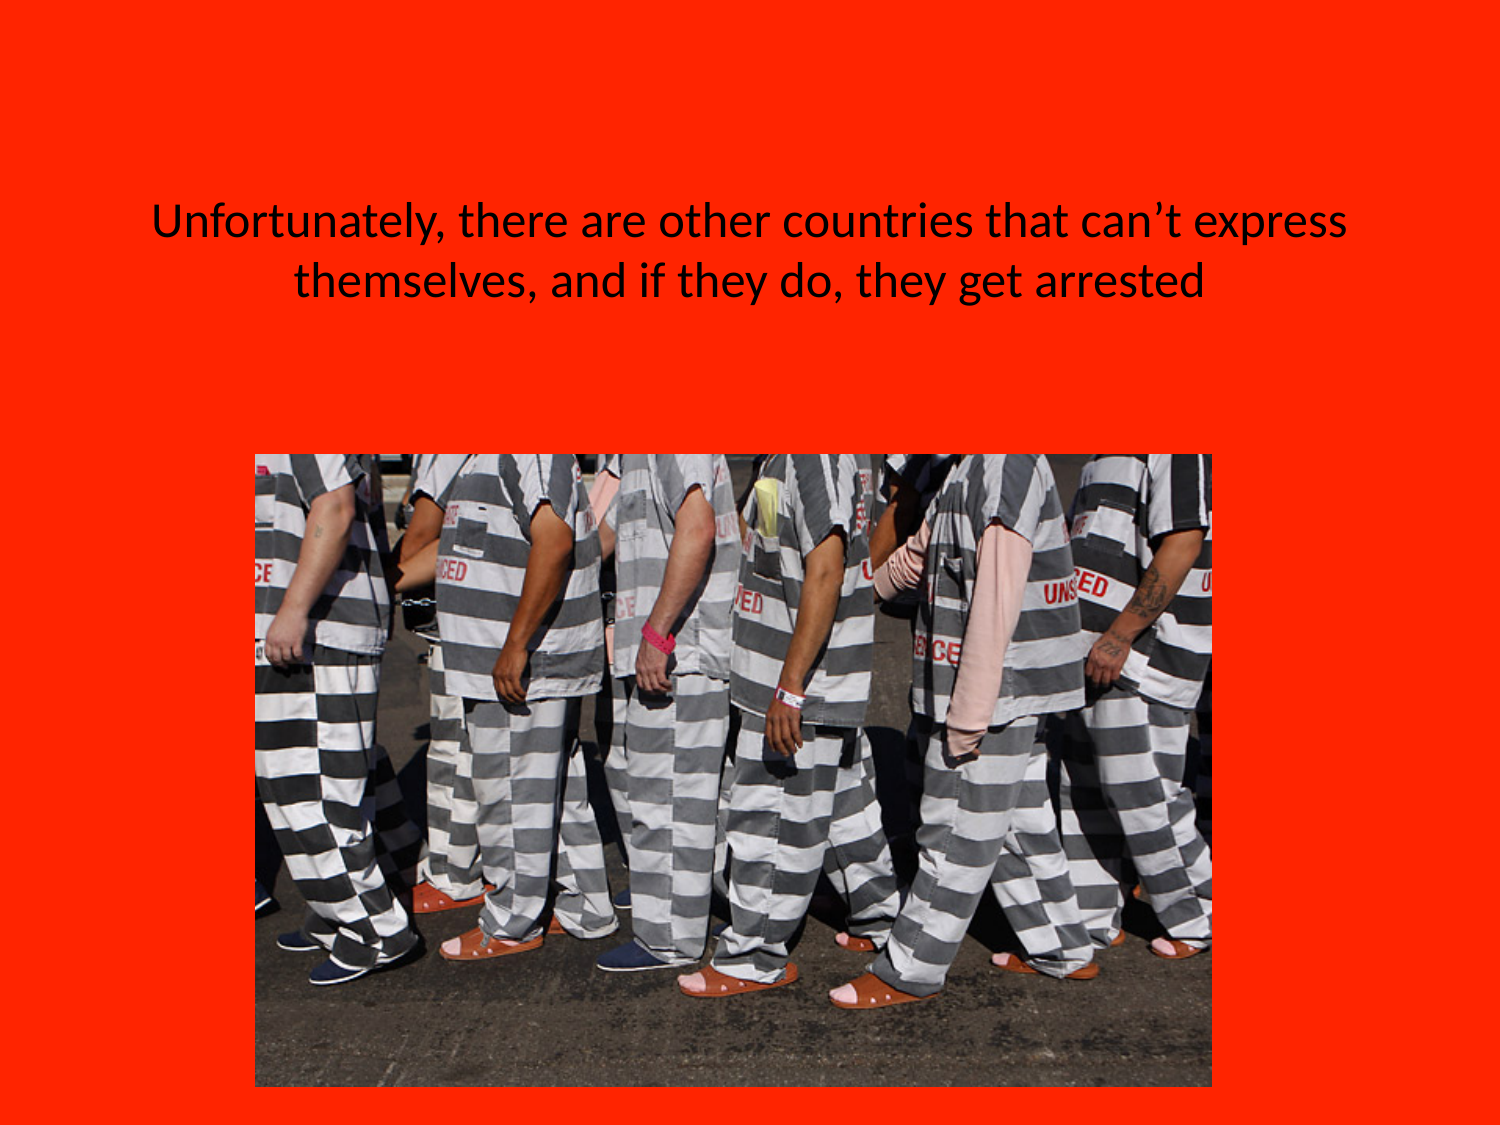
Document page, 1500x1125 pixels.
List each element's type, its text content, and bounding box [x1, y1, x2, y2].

title Unfortunately, there are other countries that can’t express themselves, and if they do, they get arrested [112, 178, 1388, 318]
picture [255, 454, 1212, 1087]
